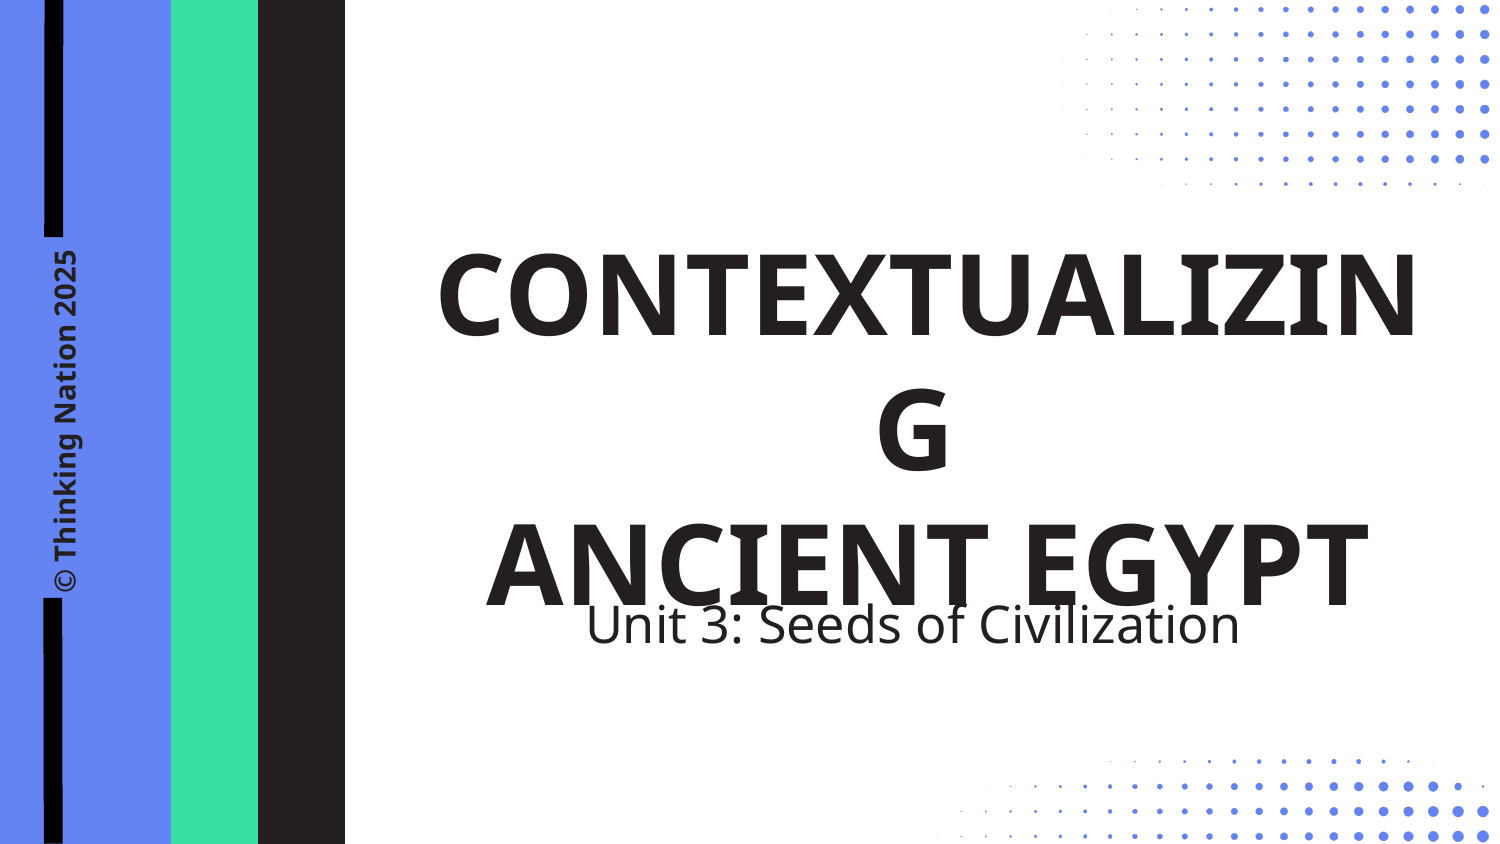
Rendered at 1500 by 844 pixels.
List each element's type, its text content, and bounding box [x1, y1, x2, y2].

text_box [0, 0, 346, 844]
text_box [1037, 0, 1500, 186]
text_box CONTEXTUALIZING ANCIENT EGYPT [395, 223, 1463, 629]
text_box [911, 759, 1500, 844]
text_box Unit 3: Seeds of Civilization [395, 629, 1432, 655]
